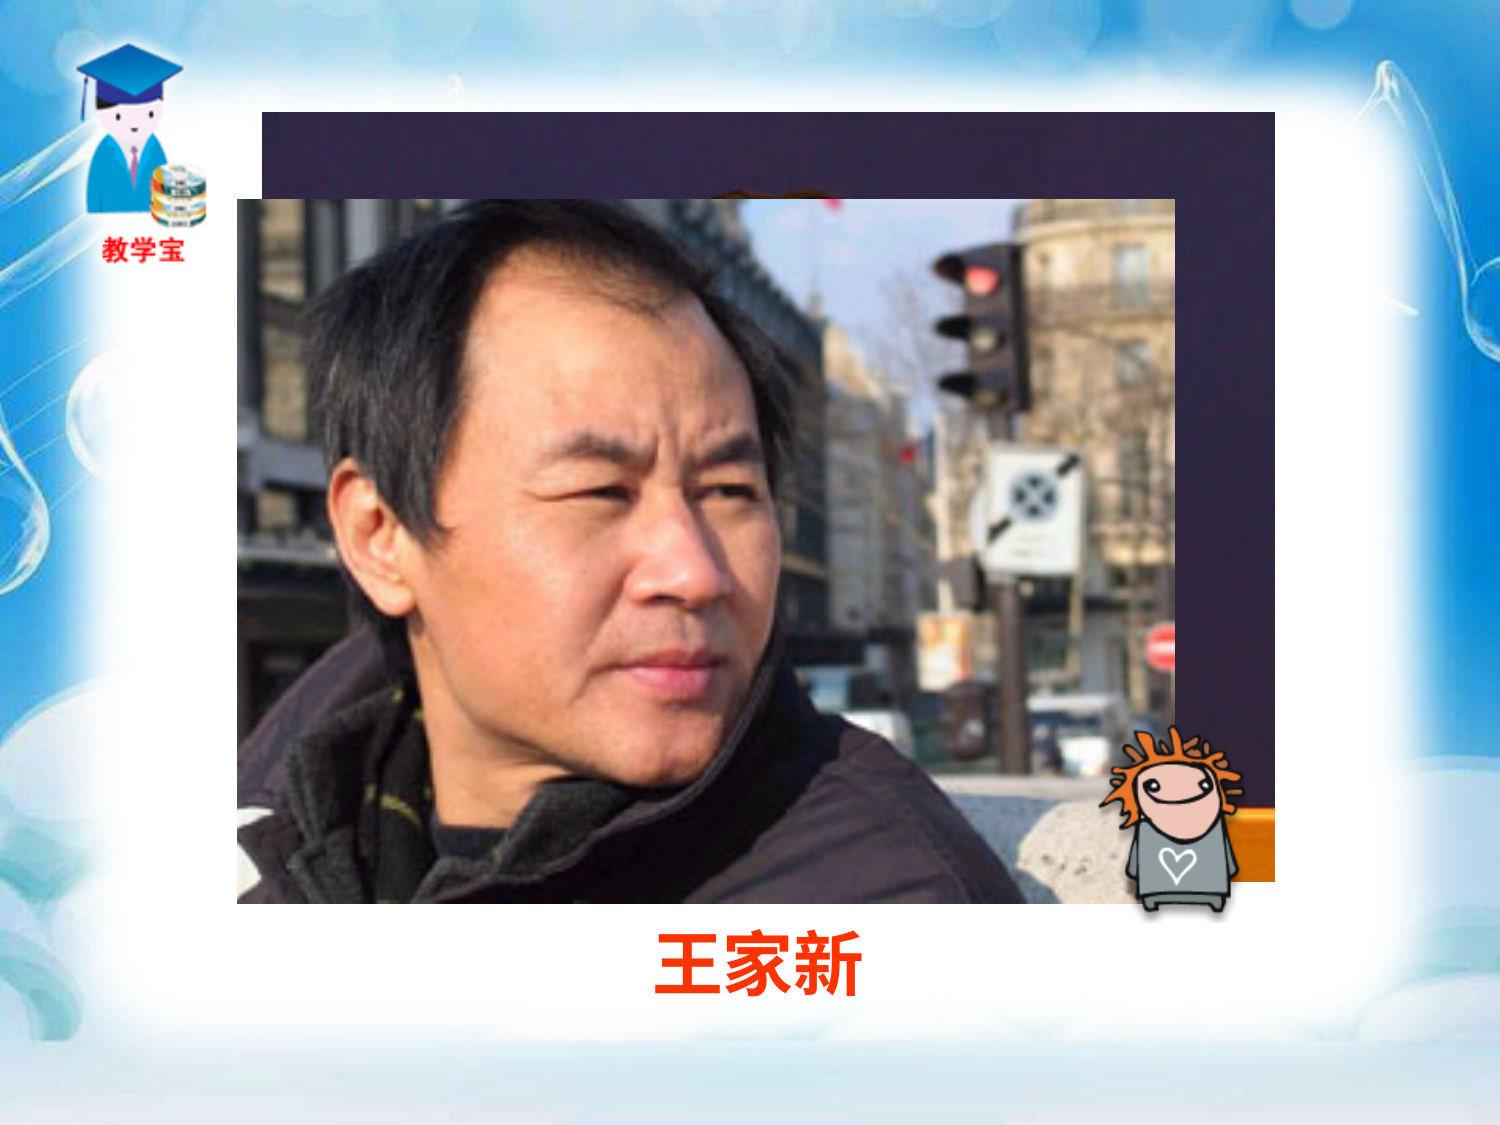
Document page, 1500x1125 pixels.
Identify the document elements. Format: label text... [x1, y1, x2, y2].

text_box 王家新 [637, 912, 1050, 1013]
picture [0, 0, 1500, 1125]
